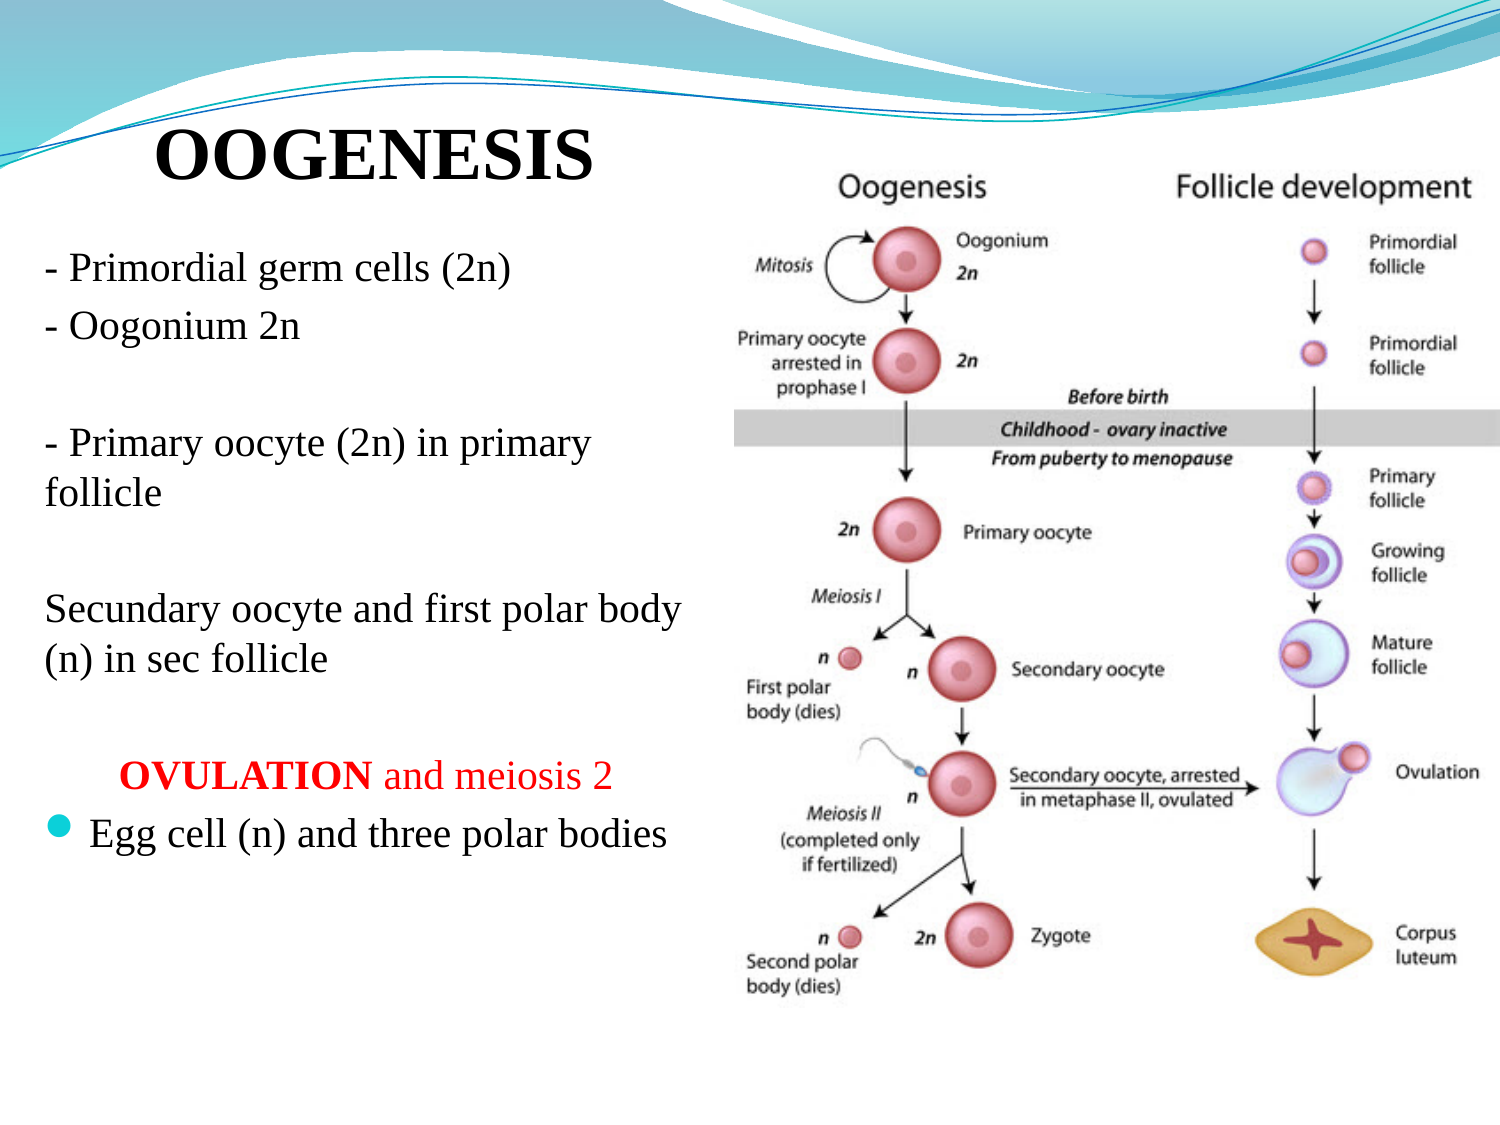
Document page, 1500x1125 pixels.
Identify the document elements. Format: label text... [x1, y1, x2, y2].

list - Primordial germ cells (2n) - Oogonium 2n - Primary oocyte (2n) in primary follicle Secundary oocyte and first polar body (n) in sec follicle OVULATION and meiosis 2 Egg cell (n) and three polar bodies [29, 231, 703, 1083]
picture [734, 156, 1500, 1008]
title OOGENESIS [5, 42, 744, 195]
